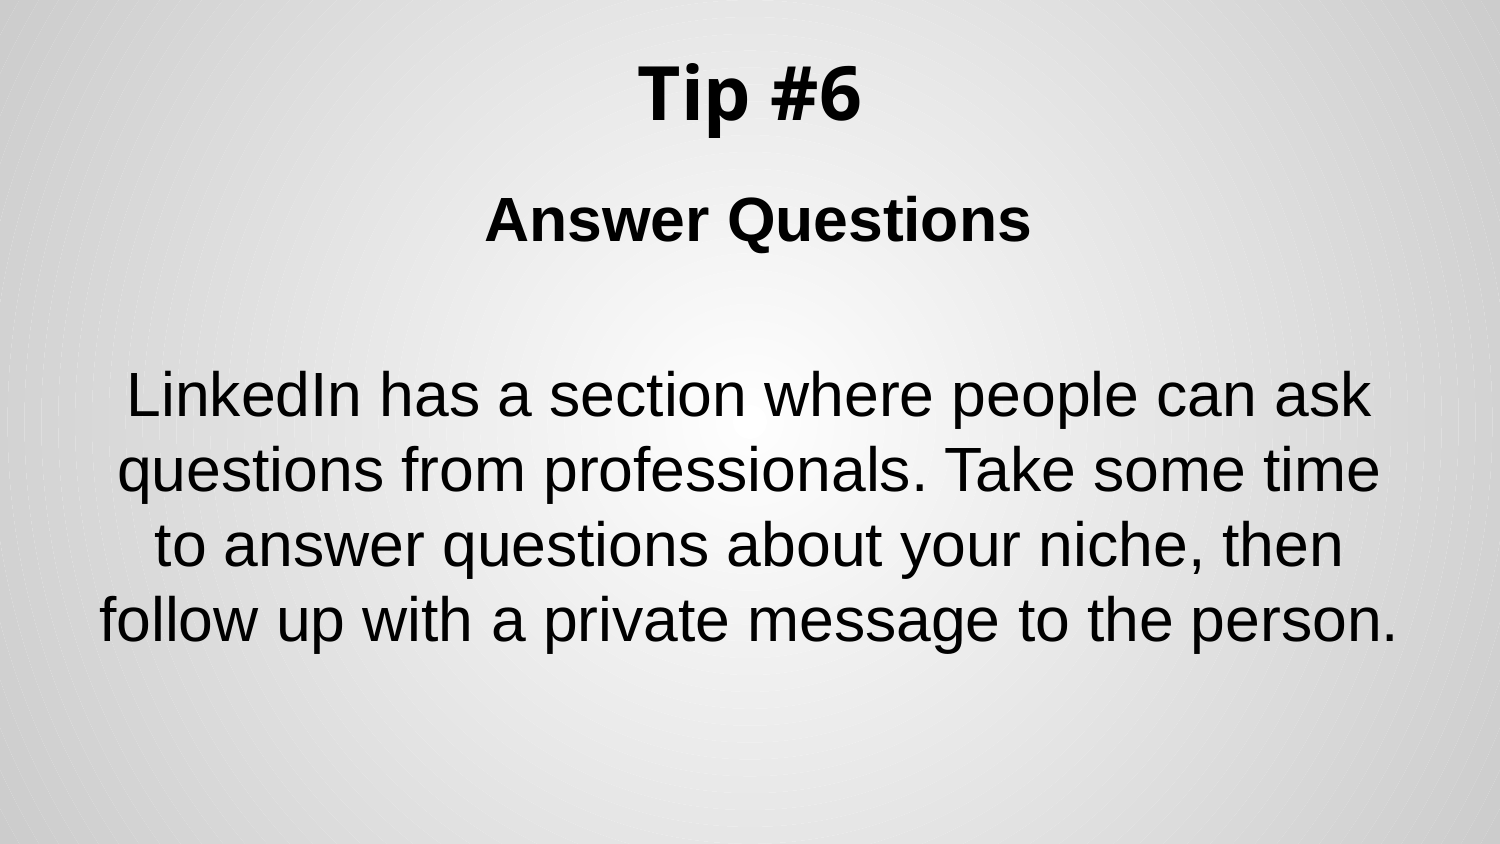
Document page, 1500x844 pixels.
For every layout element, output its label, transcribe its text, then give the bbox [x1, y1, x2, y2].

title Tip #6 [75, 9, 1425, 151]
list Answer Questions LinkedIn has a section where people can ask questions from professionals. Take some time to answer questions about your niche, then follow up with a private message to the person. [75, 164, 1425, 820]
